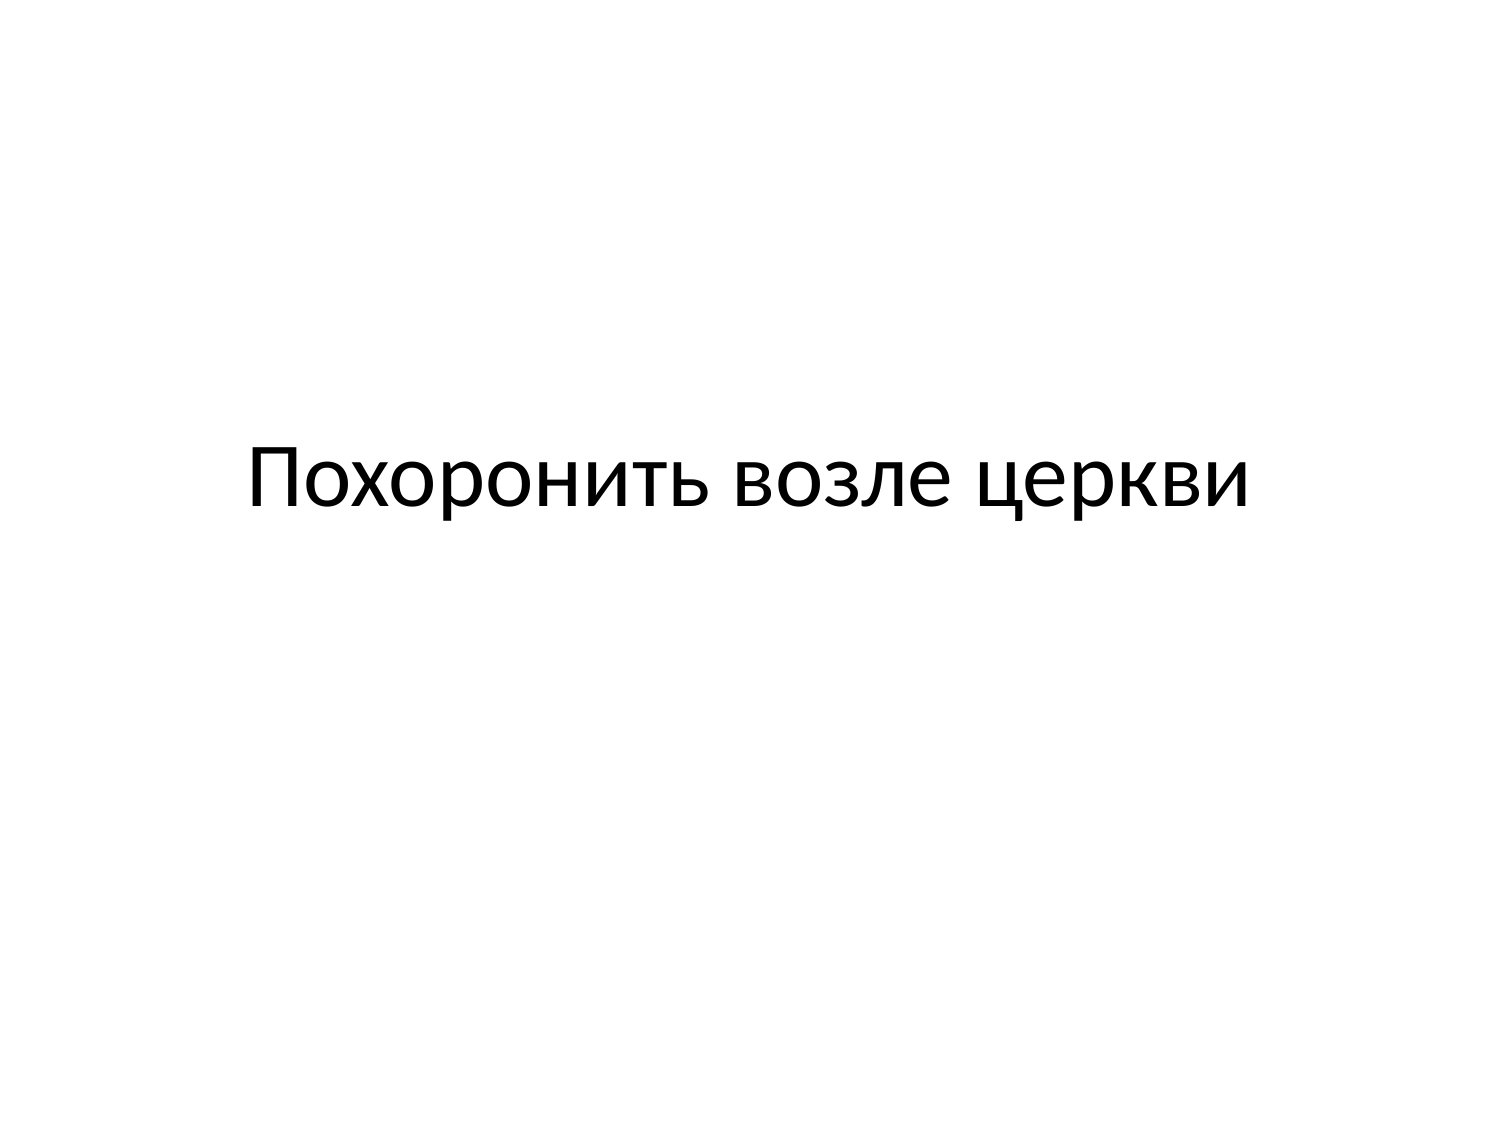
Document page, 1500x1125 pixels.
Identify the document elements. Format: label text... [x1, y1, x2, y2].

title Похоронить возле церкви [112, 349, 1388, 591]
